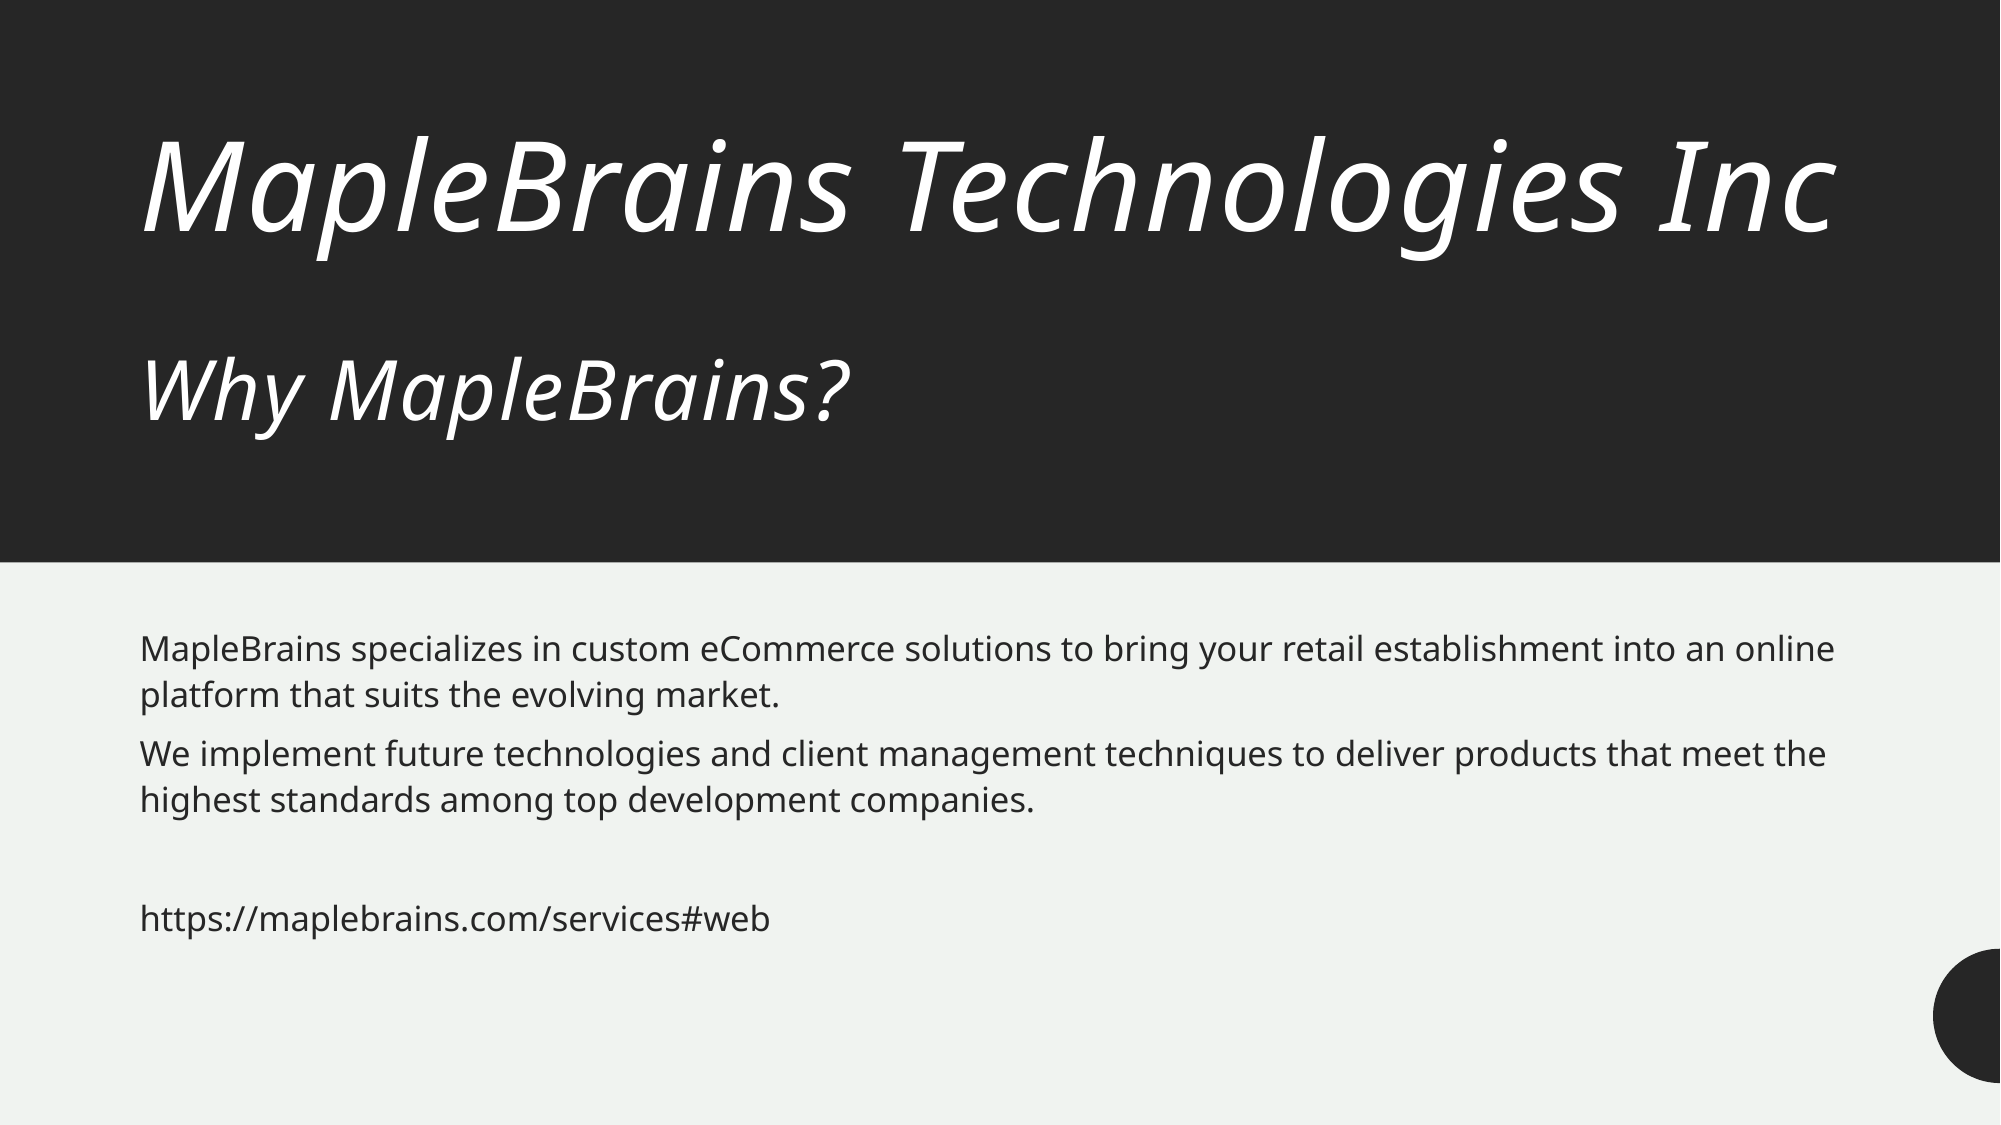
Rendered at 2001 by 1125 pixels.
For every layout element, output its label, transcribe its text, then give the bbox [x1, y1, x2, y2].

text_box [1933, 948, 2000, 1084]
text_box [0, 563, 2000, 1125]
list MapleBrains specializes in custom eCommerce solutions to bring your retail establishment into an online platform that suits the evolving market. We implement future technologies and client management techniques to deliver products that meet the highest standards among top development companies. https://maplebrains.com/services#web [124, 615, 1875, 949]
text_box [0, 0, 2000, 563]
title MapleBrains Technologies Inc Why MapleBrains? [124, 57, 1875, 505]
